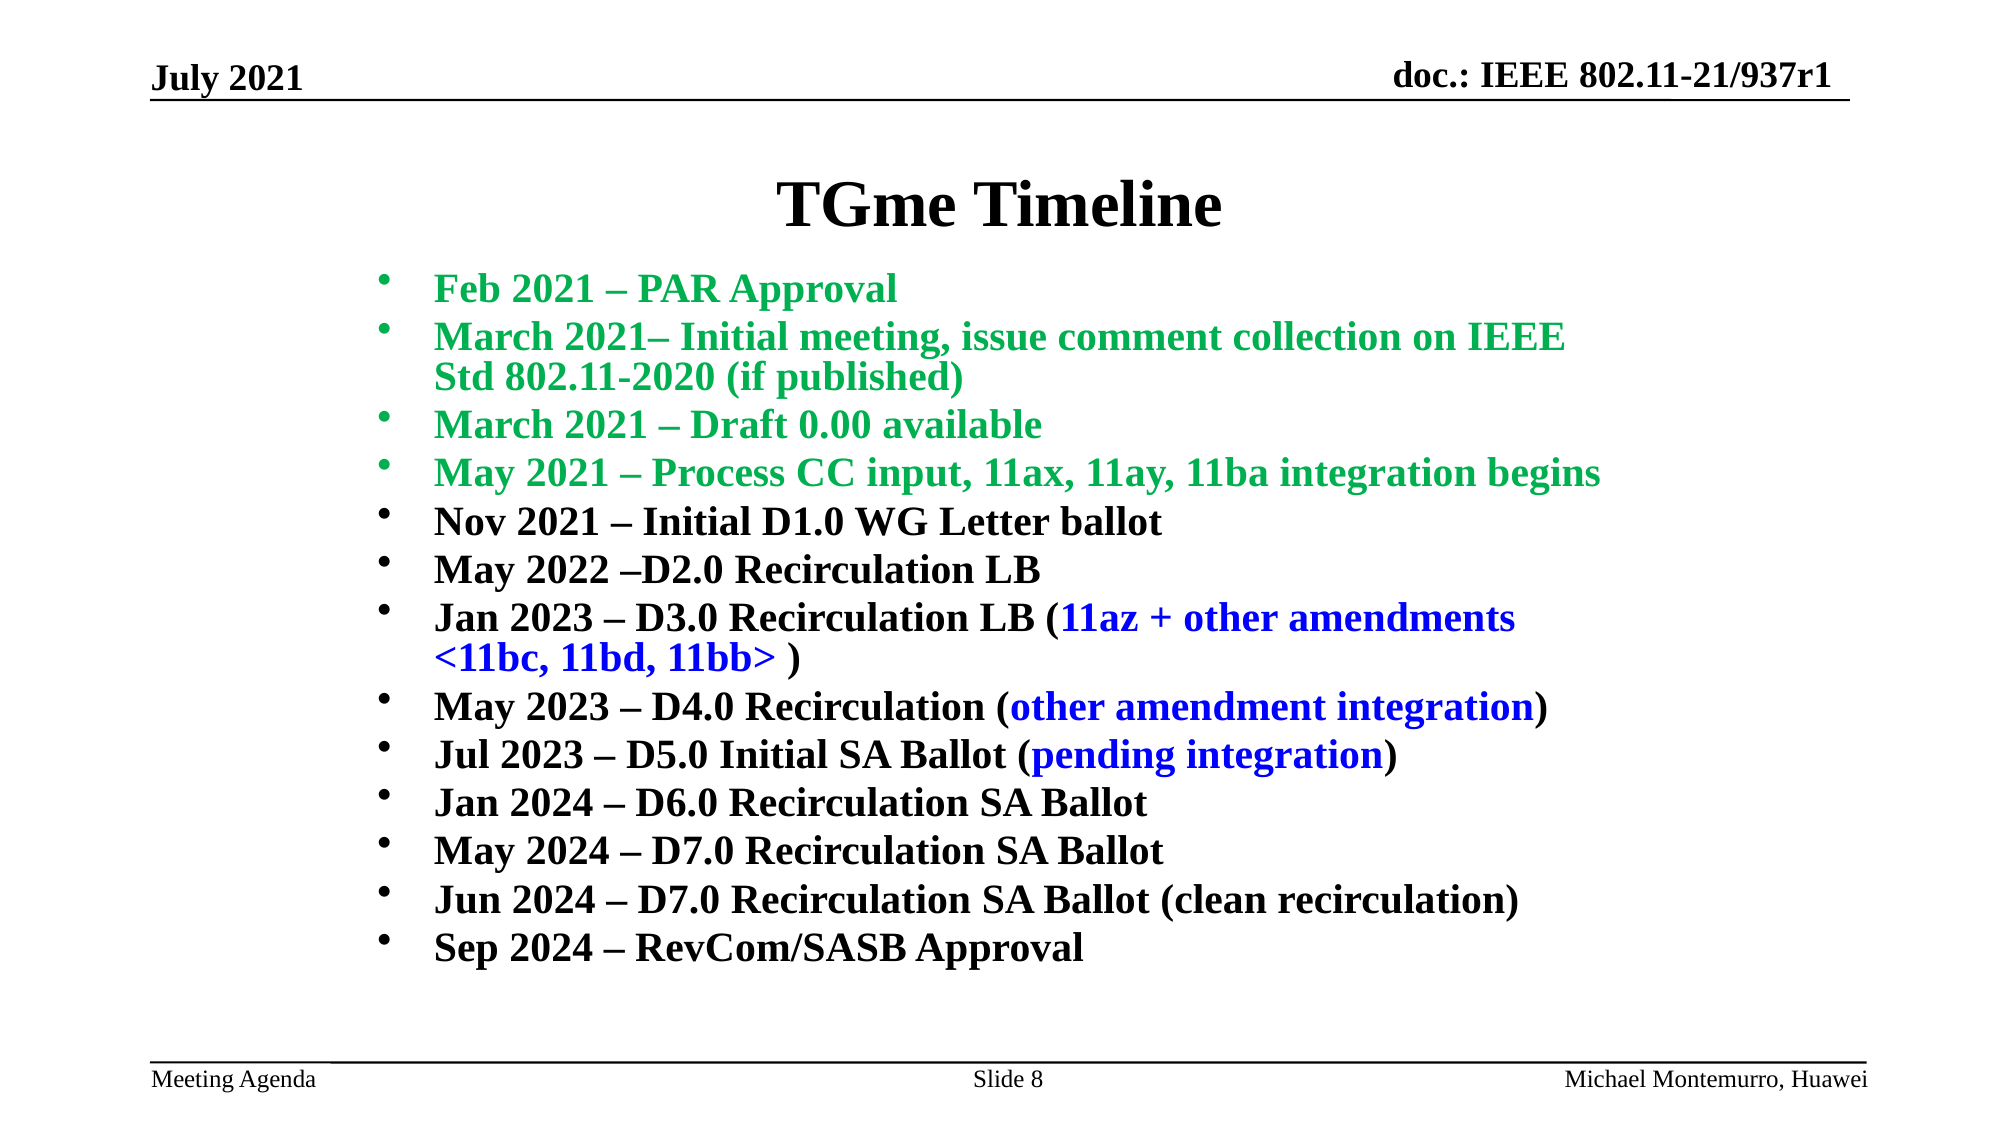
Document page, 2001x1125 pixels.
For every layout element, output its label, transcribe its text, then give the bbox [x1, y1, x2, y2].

footer Michael Montemurro, Huawei [1266, 1061, 1869, 1093]
list Feb 2021 – PAR Approval March 2021– Initial meeting, issue comment collection on IEEE Std 802.11-2020 (if published) March 2021 – Draft 0.00 available May 2021 – Process CC input, 11ax, 11ay, 11ba integration begins Nov 2021 – Initial D1.0 WG Letter ballot May 2022 –D2.0 Recirculation LB Jan 2023 – D3.0 Recirculation LB (11az + other amendments <11bc, 11bd, 11bb> ) May 2023 – D4.0 Recirculation (other amendment integration) Jul 2023 – D5.0 Initial SA Ballot (pending integration) Jan 2024 – D6.0 Recirculation SA Ballot May 2024 – D7.0 Recirculation SA Ballot Jun 2024 – D7.0 Recirculation SA Ballot (clean recirculation) Sep 2024 – RevCom/SASB Approval [362, 288, 1638, 938]
slide_number Slide 8 [972, 1061, 1045, 1093]
title TGme Timeline [150, 112, 1850, 288]
